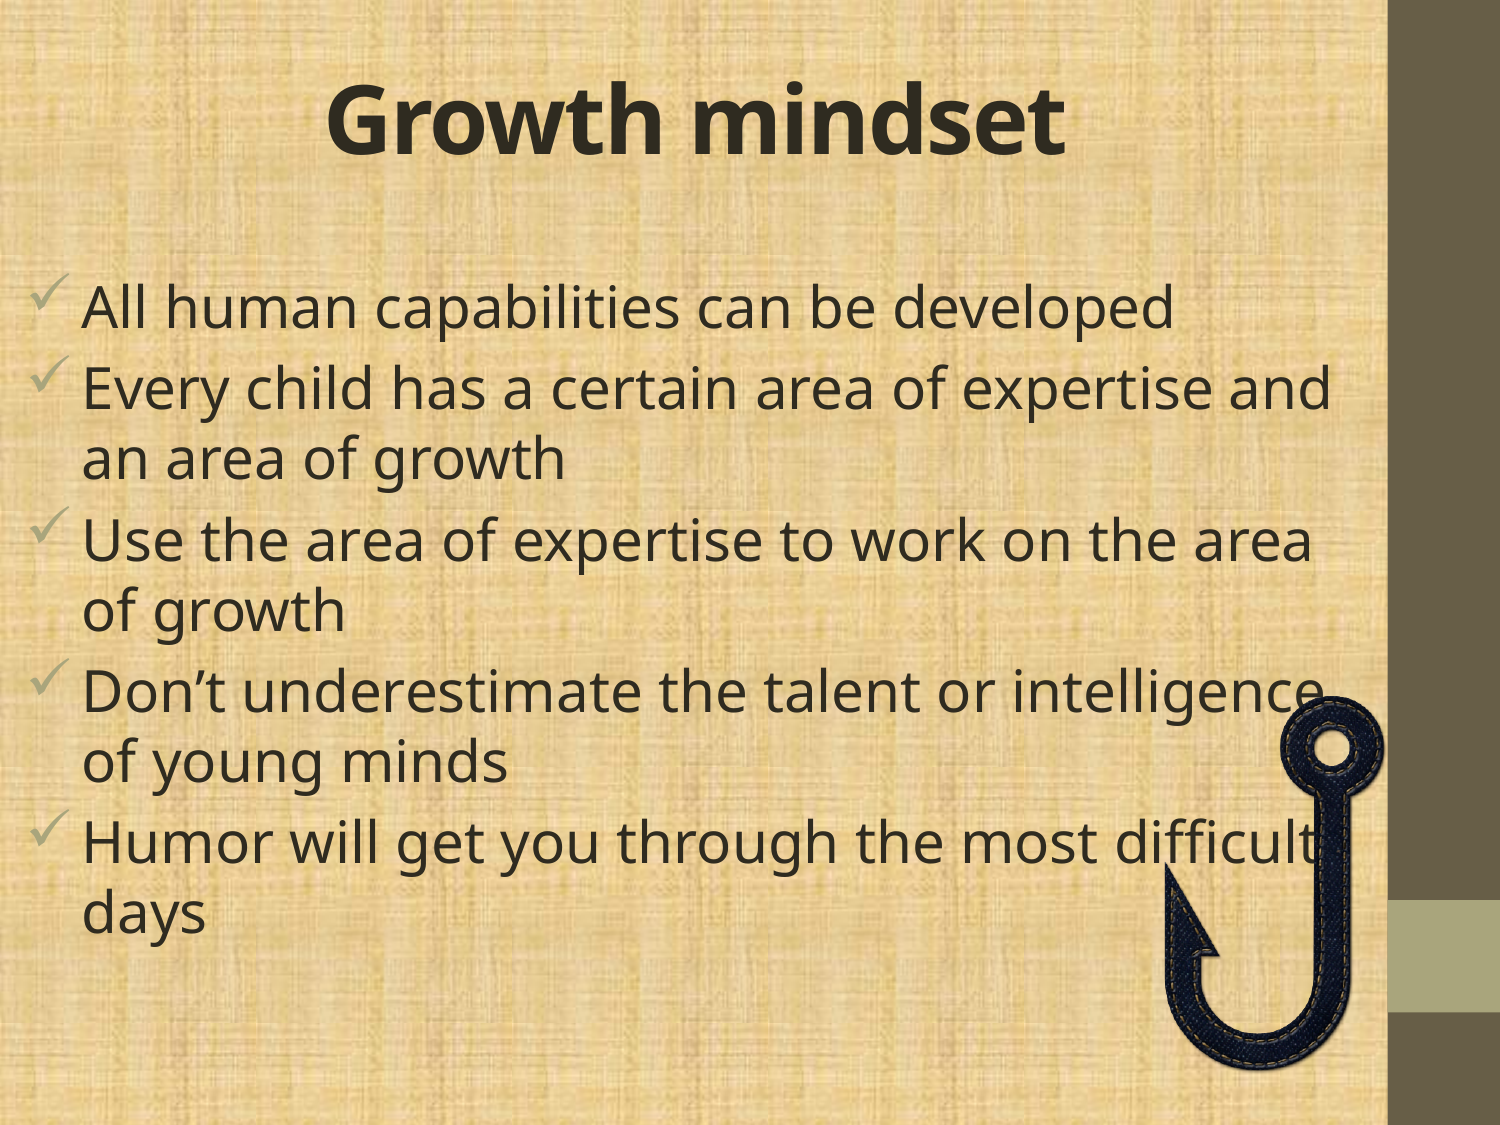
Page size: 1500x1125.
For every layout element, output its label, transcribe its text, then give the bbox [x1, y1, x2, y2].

picture [0, 0, 1500, 1125]
title Growth mindset [10, 0, 1381, 233]
list All human capabilities can be developed Every child has a certain area of expertise and an area of growth Use the area of expertise to work on the area of growth Don’t underestimate the talent or intelligence of young minds Humor will get you through the most difficult days [10, 262, 1381, 1050]
